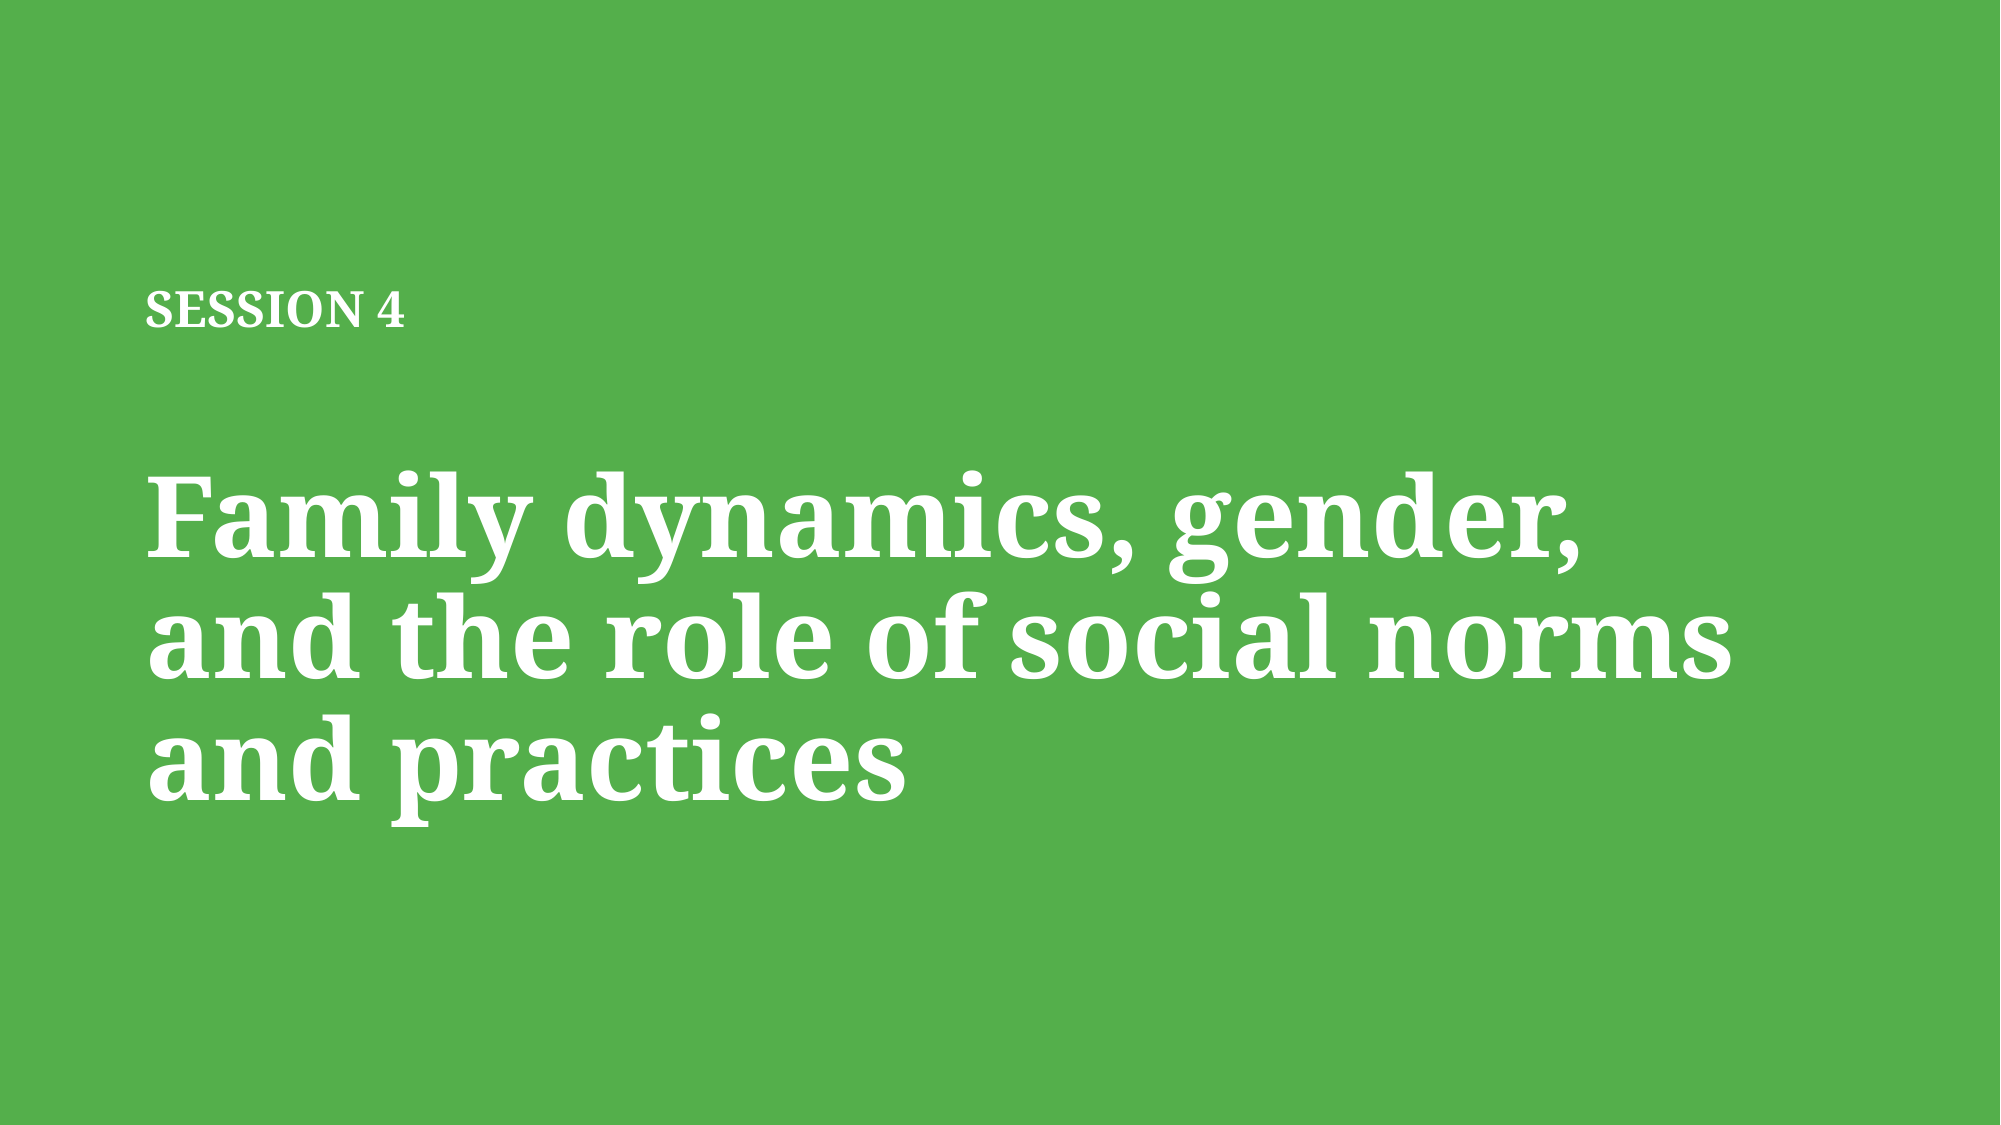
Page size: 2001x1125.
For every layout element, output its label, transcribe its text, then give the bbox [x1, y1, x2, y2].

title SESSION 4 Family dynamics, gender, and the role of social norms and practices [130, 508, 1779, 601]
